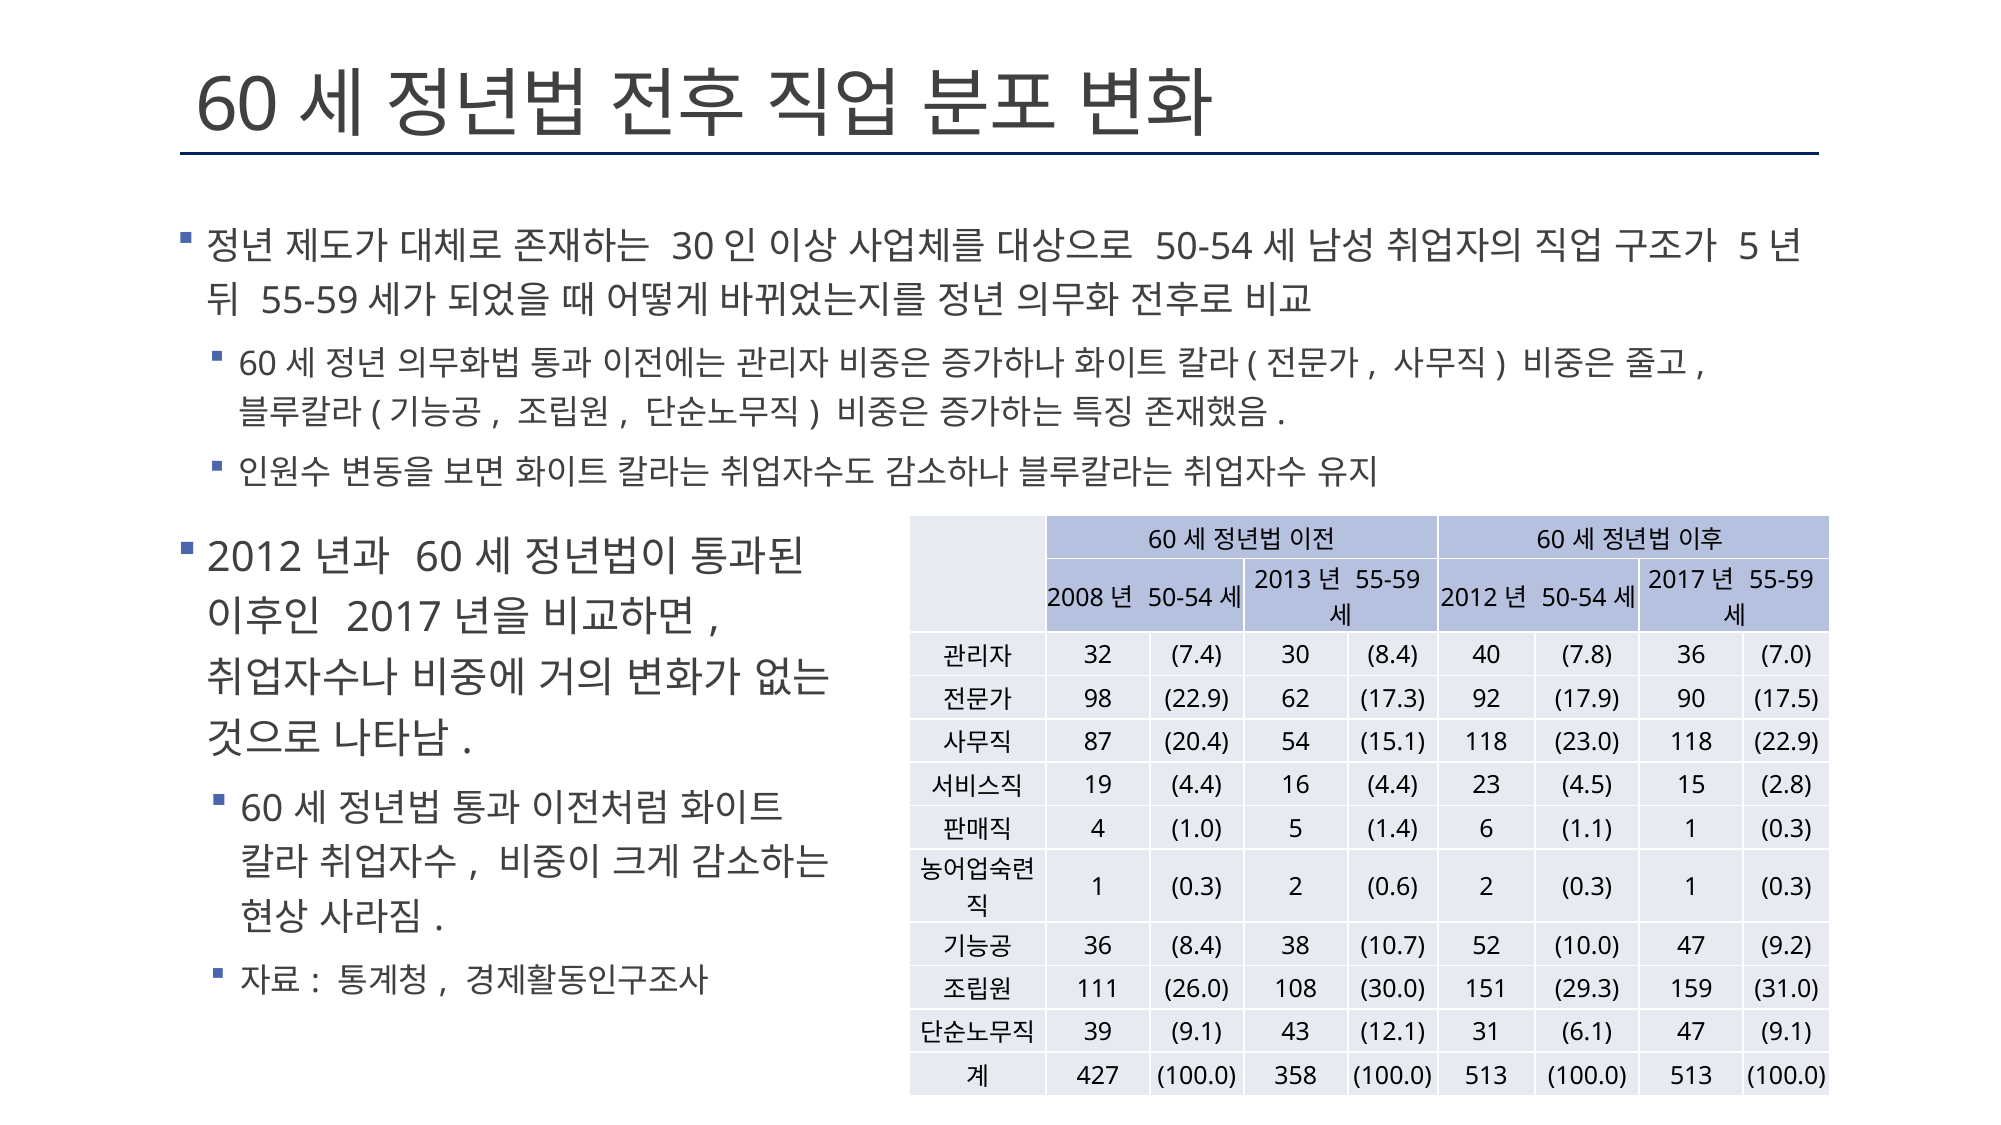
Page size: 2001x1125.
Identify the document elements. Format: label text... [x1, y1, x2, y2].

table_cell 90 [1640, 676, 1742, 718]
table_cell (4.5) [1536, 763, 1638, 805]
table_cell (1.0) [1151, 806, 1243, 848]
table_cell 2 [1439, 850, 1534, 921]
table_cell (22.9) [1744, 720, 1829, 761]
table_cell (0.3) [1151, 850, 1243, 921]
table_cell 5 [1245, 806, 1347, 848]
table_cell 358 [1245, 1053, 1347, 1095]
table_header 60세 정년법 이전 [1047, 516, 1437, 558]
table_cell (1.4) [1349, 806, 1437, 848]
table_cell (4.4) [1349, 763, 1437, 805]
table_cell (0.3) [1744, 806, 1829, 848]
table_cell 36 [1047, 923, 1149, 965]
table_cell 농어업숙련직 [910, 850, 1045, 921]
table_cell 62 [1245, 676, 1347, 718]
table_cell 2013년 55-59세 [1245, 559, 1437, 631]
table_cell (26.0) [1151, 966, 1243, 1008]
table_cell (100.0) [1151, 1053, 1243, 1095]
table_cell 151 [1439, 966, 1534, 1008]
table_cell 87 [1047, 720, 1149, 761]
table_cell (100.0) [1536, 1053, 1638, 1095]
table_cell 47 [1640, 923, 1742, 965]
table_cell (31.0) [1744, 966, 1829, 1008]
table_cell (4.4) [1151, 763, 1243, 805]
table_cell 15 [1640, 763, 1742, 805]
table_cell (100.0) [1744, 1053, 1829, 1095]
table_cell (1.1) [1536, 806, 1638, 848]
table_cell (0.6) [1349, 850, 1437, 921]
table_cell (6.1) [1536, 1010, 1638, 1051]
table_cell 기능공 [910, 923, 1045, 965]
table_cell (23.0) [1536, 720, 1638, 761]
table_cell (22.9) [1151, 676, 1243, 718]
table_cell 전문가 [910, 676, 1045, 718]
table_cell (7.8) [1536, 633, 1638, 675]
table_cell (7.0) [1744, 633, 1829, 675]
table_cell 19 [1047, 763, 1149, 805]
table_cell 서비스직 [910, 763, 1045, 805]
table_cell (17.9) [1536, 676, 1638, 718]
text_box 2012년과 60세 정년법이 통과된 이후인 2017년을 비교하면, 취업자수나 비중에 거의 변화가 없는 것으로 나타남. 60세 정년법 통과 이전처럼 화이트 칼라 취업자수, 비중이 크게 감소하는 현상 사라짐. 자료: 통계청, 경제활동인구조사 [177, 515, 859, 1078]
table_cell (15.1) [1349, 720, 1437, 761]
table_cell 38 [1245, 923, 1347, 965]
table_cell 32 [1047, 633, 1149, 675]
table_cell (10.7) [1349, 923, 1437, 965]
table_cell 조립원 [910, 966, 1045, 1008]
table_cell (12.1) [1349, 1010, 1437, 1051]
table_cell 36 [1640, 633, 1742, 675]
table_cell 427 [1047, 1053, 1149, 1095]
table_cell 40 [1439, 633, 1534, 675]
table_cell (10.0) [1536, 923, 1638, 965]
table_cell (17.5) [1744, 676, 1829, 718]
table_cell 111 [1047, 966, 1149, 1008]
table_cell 23 [1439, 763, 1534, 805]
table_cell 1 [1640, 850, 1742, 921]
table_cell 159 [1640, 966, 1742, 1008]
table_cell (100.0) [1349, 1053, 1437, 1095]
table_cell (7.4) [1151, 633, 1243, 675]
table_cell 사무직 [910, 720, 1045, 761]
table_cell 4 [1047, 806, 1149, 848]
table_cell 16 [1245, 763, 1347, 805]
table_cell (9.2) [1744, 923, 1829, 965]
table_cell 108 [1245, 966, 1347, 1008]
table_cell 1 [1640, 806, 1742, 848]
table_cell 39 [1047, 1010, 1149, 1051]
table_cell (17.3) [1349, 676, 1437, 718]
table_cell (0.3) [1536, 850, 1638, 921]
table_header 60세 정년법 이후 [1439, 516, 1829, 558]
table_cell (8.4) [1151, 923, 1243, 965]
table_cell (9.1) [1744, 1010, 1829, 1051]
text_box 정년 제도가 대체로 존재하는 30인 이상 사업체를 대상으로 50-54세 남성 취업자의 직업 구조가 5년 뒤 55-59세가 되었을 때 어떻게 바뀌었는지를 정년 의무화 전후로 비교 60세 정년 의무화법 통과 이전에는 관리자 비중은 증가하나 화이트 칼라(전문가, 사무직) 비중은 줄고, 블루칼라(기능공, 조립원, 단순노무직) 비중은 증가하는 특징 존재했음. 인원수 변동을 보면 화이트 칼라는 취업자수도 감소하나 블루칼라는 취업자수 유지 [177, 208, 1830, 504]
table_cell 43 [1245, 1010, 1347, 1051]
table_cell 513 [1439, 1053, 1534, 1095]
table_cell 52 [1439, 923, 1534, 965]
table_cell (20.4) [1151, 720, 1243, 761]
table_cell (29.3) [1536, 966, 1638, 1008]
table_cell 관리자 [910, 633, 1045, 675]
table_cell 6 [1439, 806, 1534, 848]
table_cell 513 [1640, 1053, 1742, 1095]
title 60세 정년법 전후 직업 분포 변화 [180, 30, 1830, 154]
table_header [910, 516, 1045, 631]
table_cell (9.1) [1151, 1010, 1243, 1051]
table_cell 118 [1439, 720, 1534, 761]
table_cell (2.8) [1744, 763, 1829, 805]
table_cell 92 [1439, 676, 1534, 718]
table_cell 2008년 50-54세 [1047, 559, 1243, 631]
table_cell 47 [1640, 1010, 1742, 1051]
table_cell (0.3) [1744, 850, 1829, 921]
table_cell 계 [910, 1053, 1045, 1095]
table_cell 1 [1047, 850, 1149, 921]
table_cell (30.0) [1349, 966, 1437, 1008]
table_cell 판매직 [910, 806, 1045, 848]
table_cell 31 [1439, 1010, 1534, 1051]
table_cell 118 [1640, 720, 1742, 761]
table_cell 2 [1245, 850, 1347, 921]
table_cell (8.4) [1349, 633, 1437, 675]
table_cell 30 [1245, 633, 1347, 675]
table_cell 2017년 55-59세 [1640, 559, 1829, 631]
table_cell 단순노무직 [910, 1010, 1045, 1051]
table_cell 54 [1245, 720, 1347, 761]
table_cell 2012년 50-54세 [1439, 559, 1638, 631]
table_cell 98 [1047, 676, 1149, 718]
